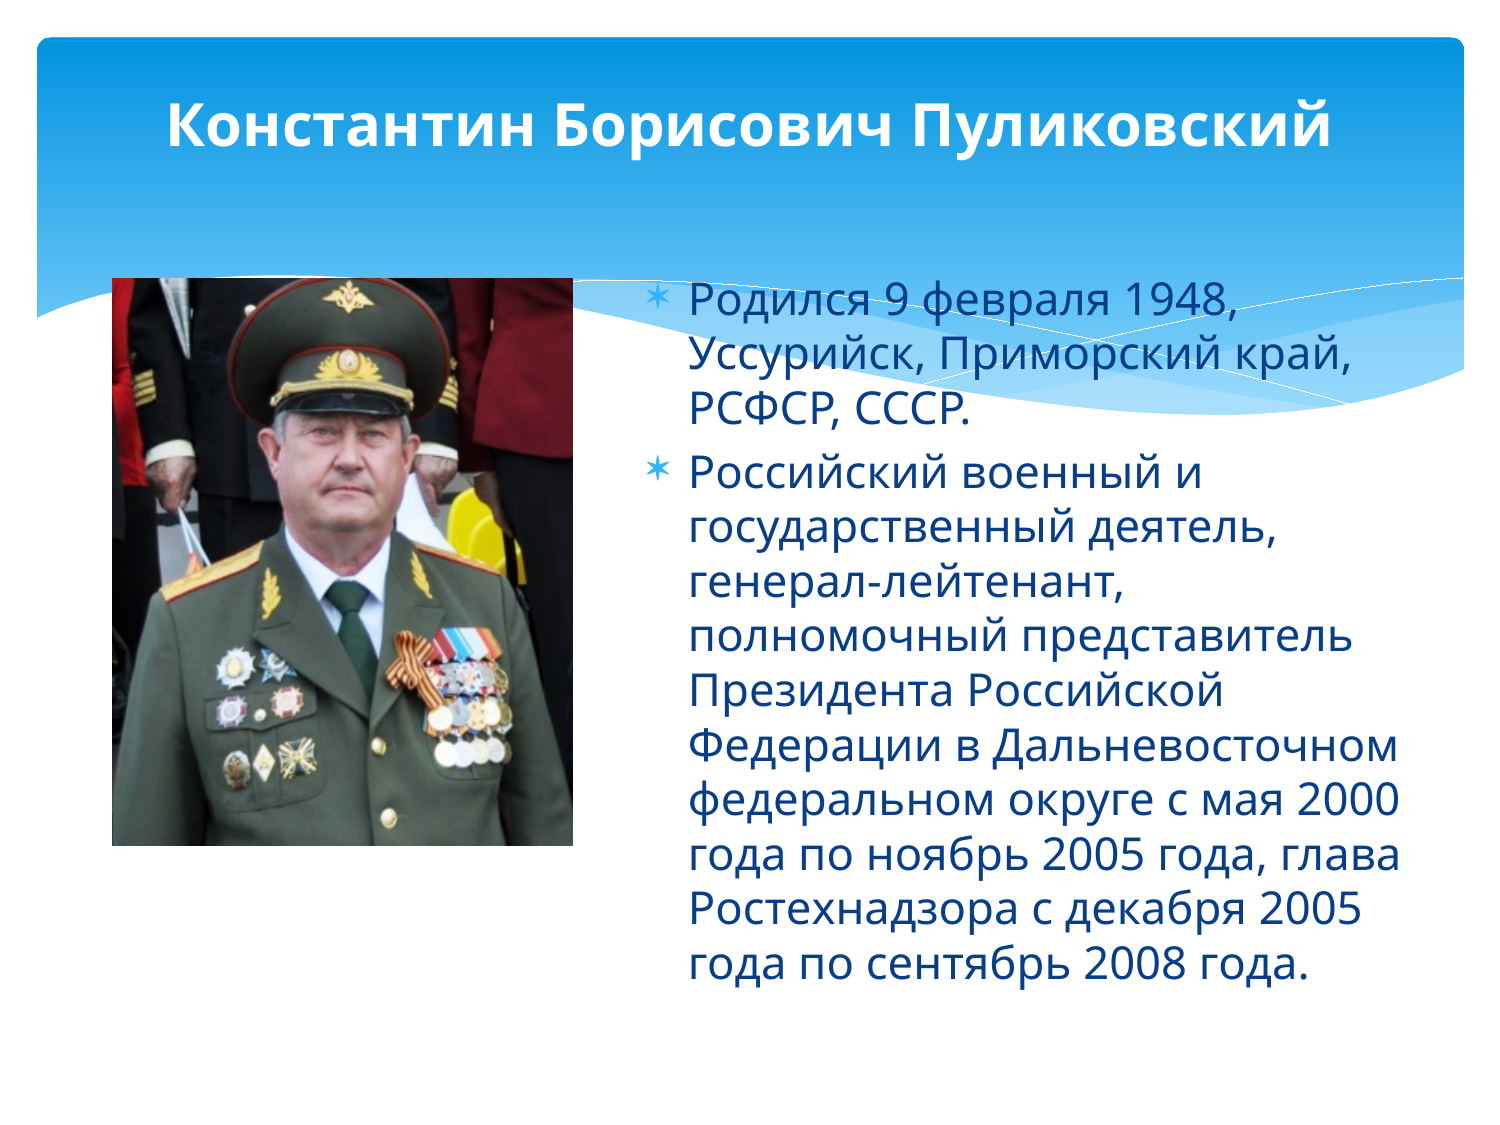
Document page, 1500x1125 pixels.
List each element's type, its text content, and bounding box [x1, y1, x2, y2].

title Константин Борисович Пуликовский [75, 55, 1425, 261]
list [111, 278, 574, 847]
list Родился 9 февраля 1948, Уссурийск, Приморский край, РСФСР, СССР. Российский военный и государственный деятель, генерал-лейтенант, полномочный представитель Президента Российской Федерации в Дальневосточном федеральном округе с мая 2000 года по ноябрь 2005 года, глава Ростехнадзора с декабря 2005 года по сентябрь 2008 года. [631, 262, 1425, 1005]
